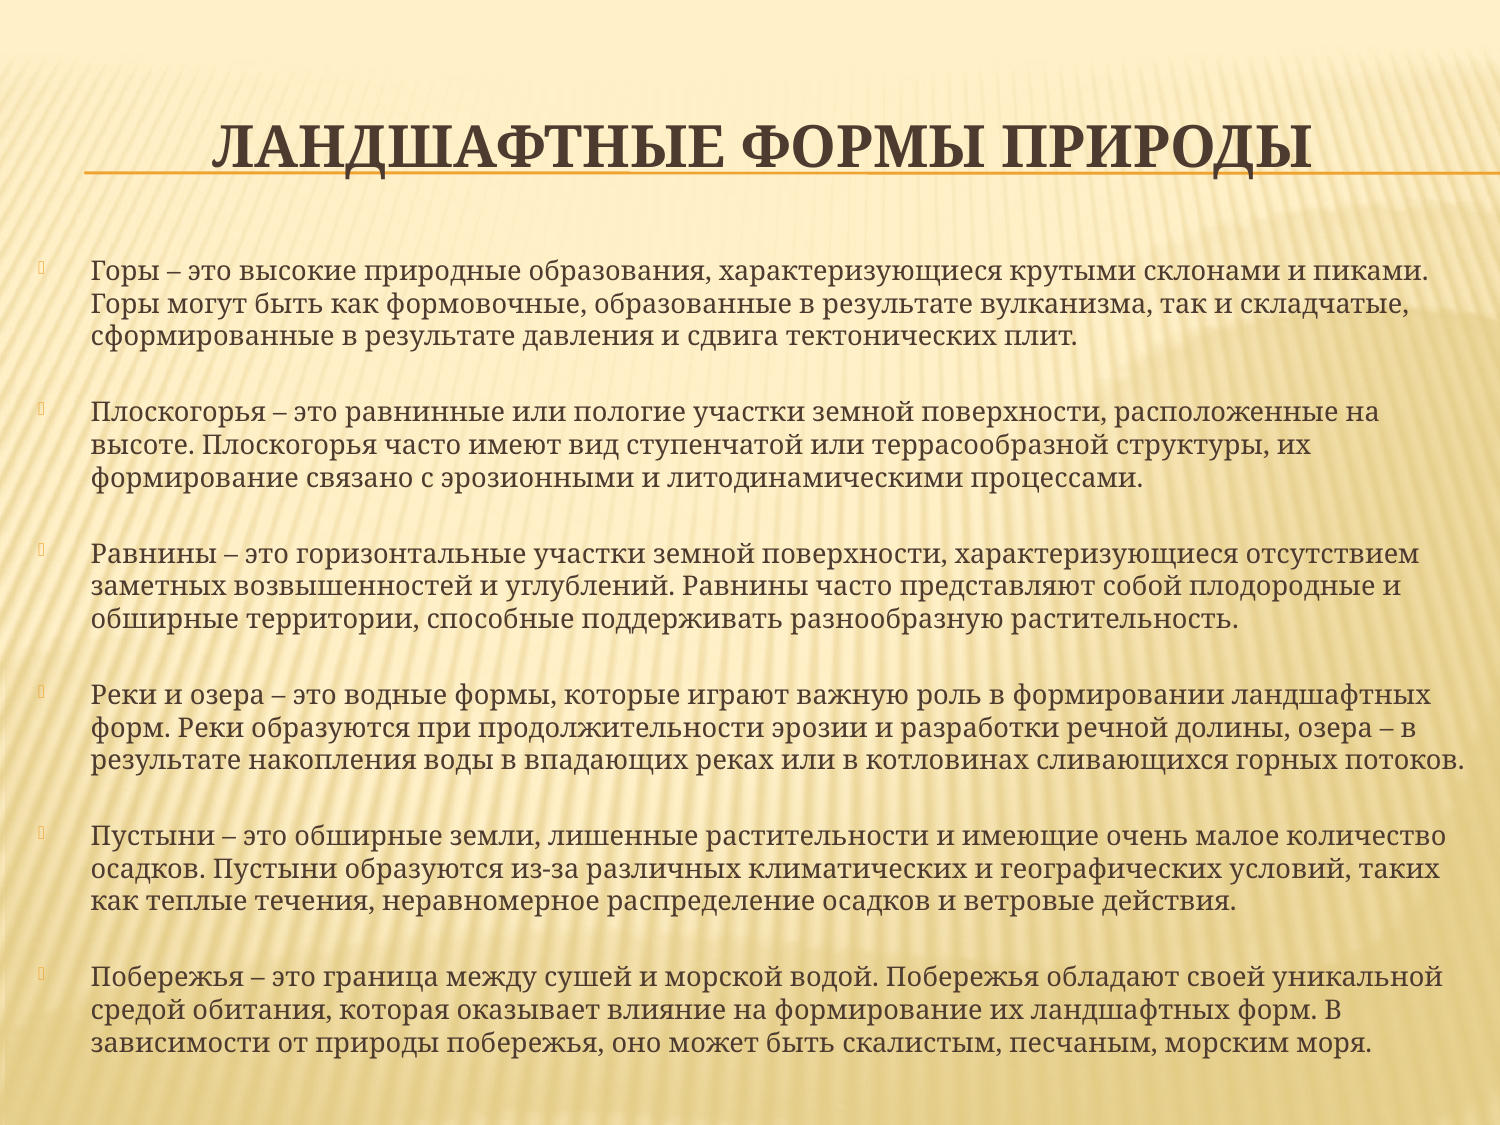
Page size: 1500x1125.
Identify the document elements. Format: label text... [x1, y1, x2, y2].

list Горы – это высокие природные образования, характеризующиеся крутыми склонами и пиками. Горы могут быть как формовочные, образованные в результате вулканизма, так и складчатые, сформированные в результате давления и сдвига тектонических плит. Плоскогорья – это равнинные или пологие участки земной поверхности, расположенные на высоте. Плоскогорья часто имеют вид ступенчатой или террасообразной структуры, их формирование связано с эрозионными и литодинамическими процессами. Равнины – это горизонтальные участки земной поверхности, характеризующиеся отсутствием заметных возвышенностей и углублений. Равнины часто представляют собой плодородные и обширные территории, способные поддерживать разнообразную растительность. Реки и озера – это водные формы, которые играют важную роль в формировании ландшафтных форм. Реки образуются при продолжительности эрозии и разработки речной долины, озера – в результате накопления воды в впадающих реках или в котловинах сливающихся горных потоков. Пустыни – это обширные земли, лишенные растительности и имеющие очень малое количество осадков. Пустыни образуются из-за различных климатических и географических условий, таких как теплые течения, неравномерное распределение осадков и ветровые действия. Побережья – это граница между сушей и морской водой. Побережья обладают своей уникальной средой обитания, которая оказывает влияние на формирование их ландшафтных форм. В зависимости от природы побережья, оно может быть скалистым, песчаным, морским моря. [23, 246, 1484, 1090]
title Ландшафтные формы природы [50, 75, 1475, 213]
